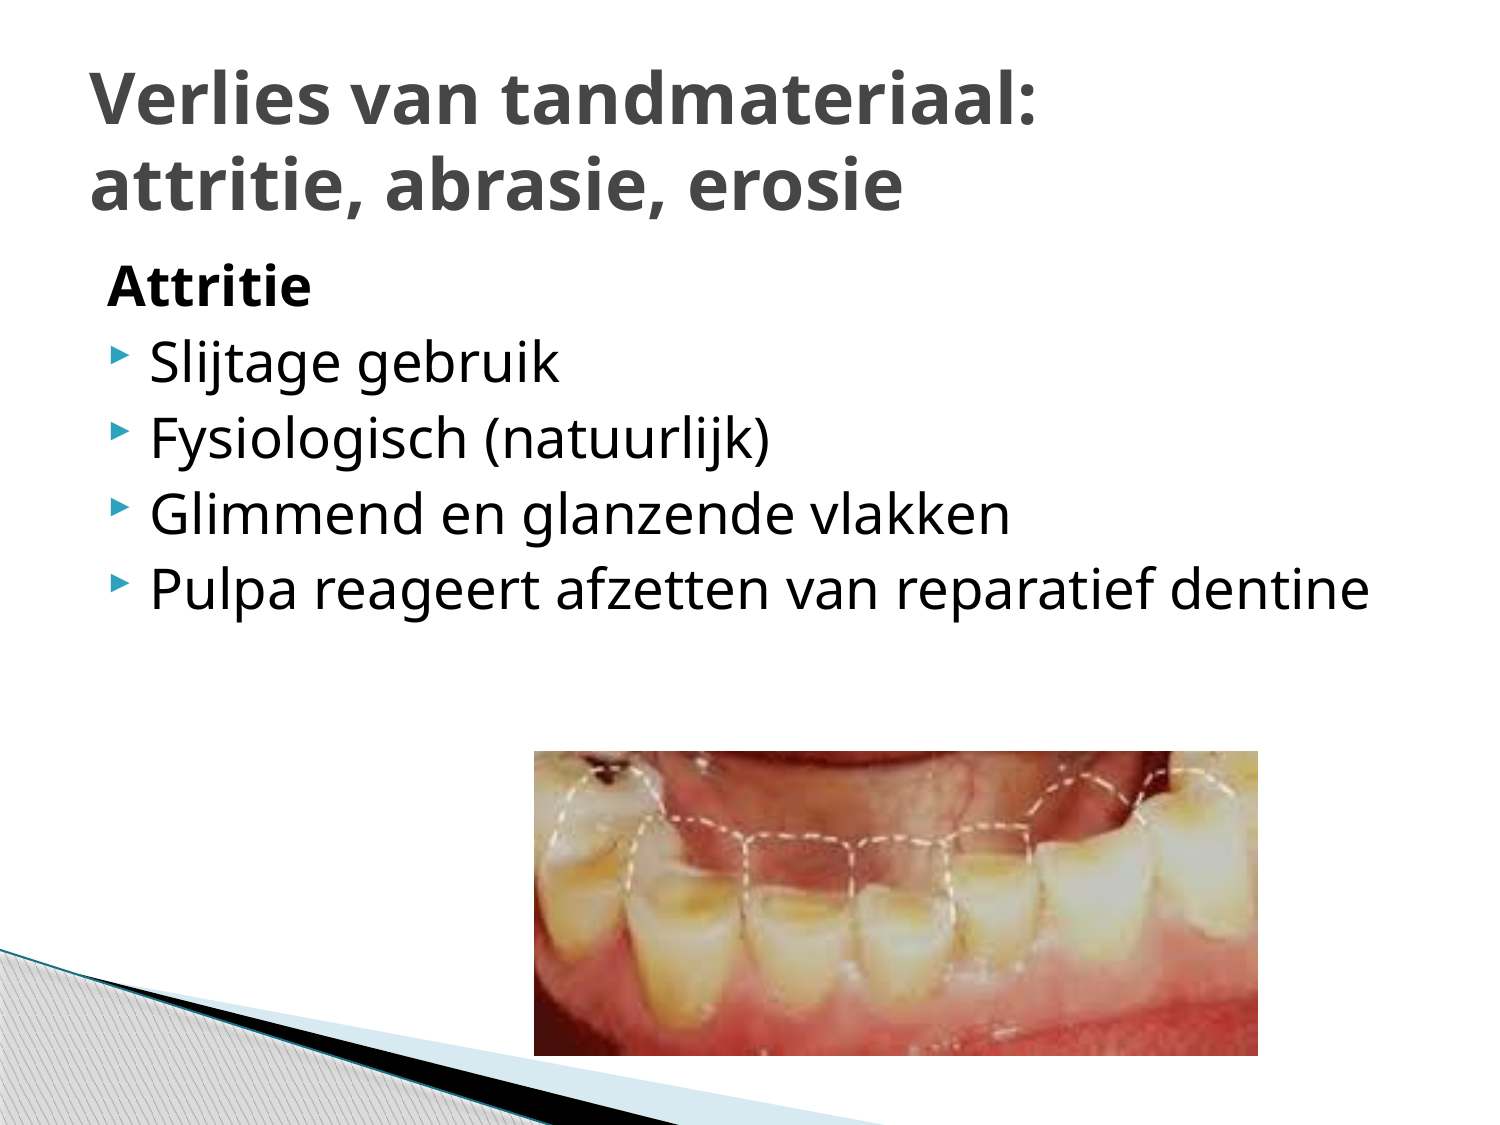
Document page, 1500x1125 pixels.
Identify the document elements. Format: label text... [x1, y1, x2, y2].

list Attritie Slijtage gebruik Fysiologisch (natuurlijk) Glimmend en glanzende vlakken Pulpa reageert afzetten van reparatief dentine [75, 243, 1425, 986]
title Verlies van tandmateriaal: attritie, abrasie, erosie [75, 45, 1425, 233]
picture [534, 751, 1259, 1056]
